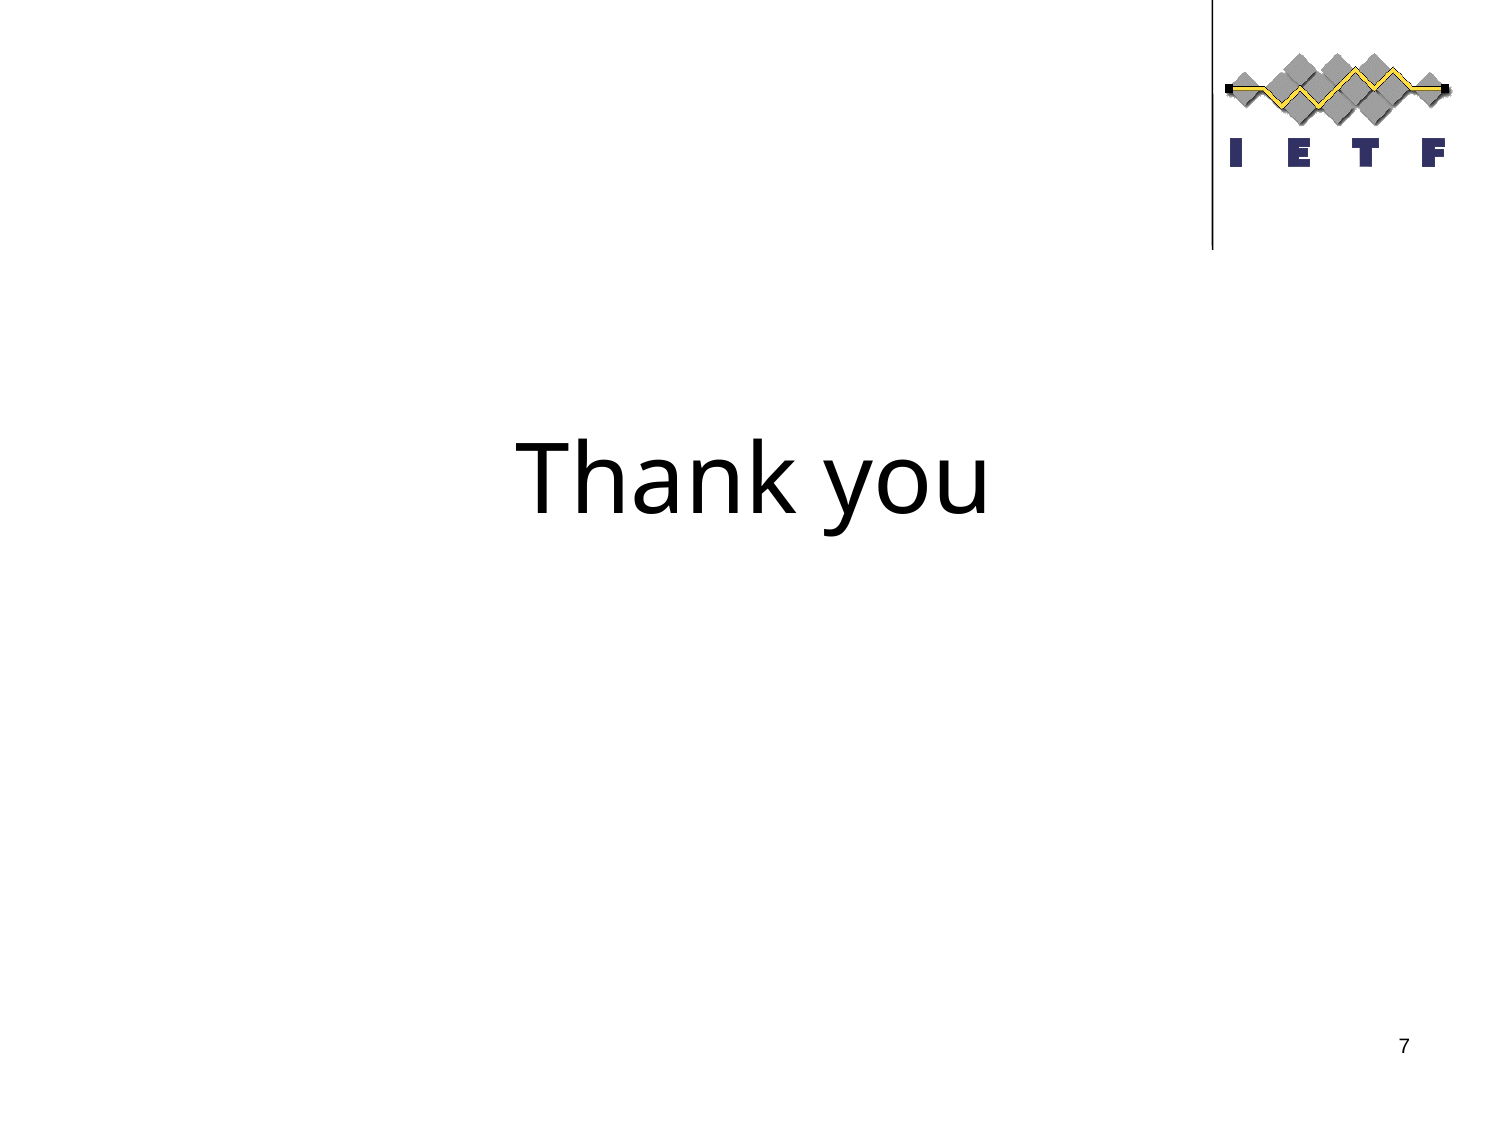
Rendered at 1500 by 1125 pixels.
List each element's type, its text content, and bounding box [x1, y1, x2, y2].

picture [1212, 37, 1463, 181]
text_box Thank you [500, 408, 1009, 658]
slide_number 7 [1074, 1024, 1426, 1101]
